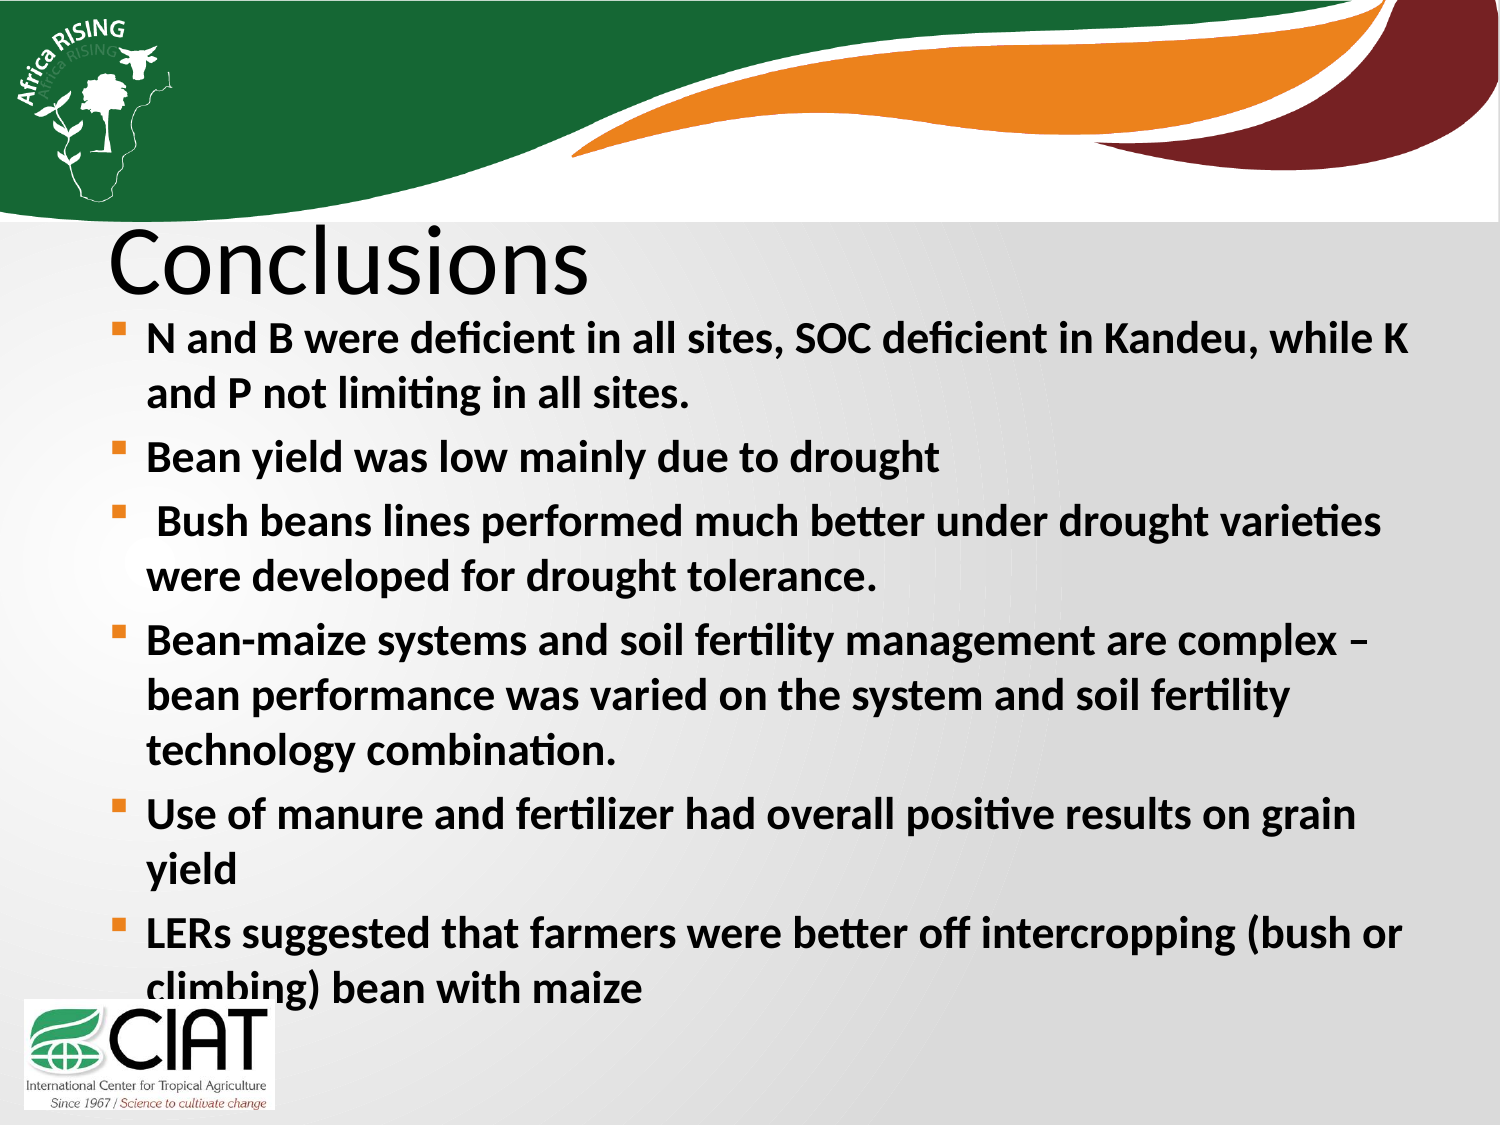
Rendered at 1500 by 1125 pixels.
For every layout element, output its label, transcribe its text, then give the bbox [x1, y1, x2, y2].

picture [0, 0, 1499, 222]
picture [24, 999, 276, 1111]
list Conclusions [75, 187, 1325, 375]
list N and B were deficient in all sites, SOC deficient in Kandeu, while K and P not limiting in all sites. Bean yield was low mainly due to drought Bush beans lines performed much better under drought varieties were developed for drought tolerance. Bean-maize systems and soil fertility management are complex – bean performance was varied on the system and soil fertility technology combination. Use of manure and fertilizer had overall positive results on grain yield LERs suggested that farmers were better off intercropping (bush or climbing) bean with maize [75, 299, 1463, 963]
